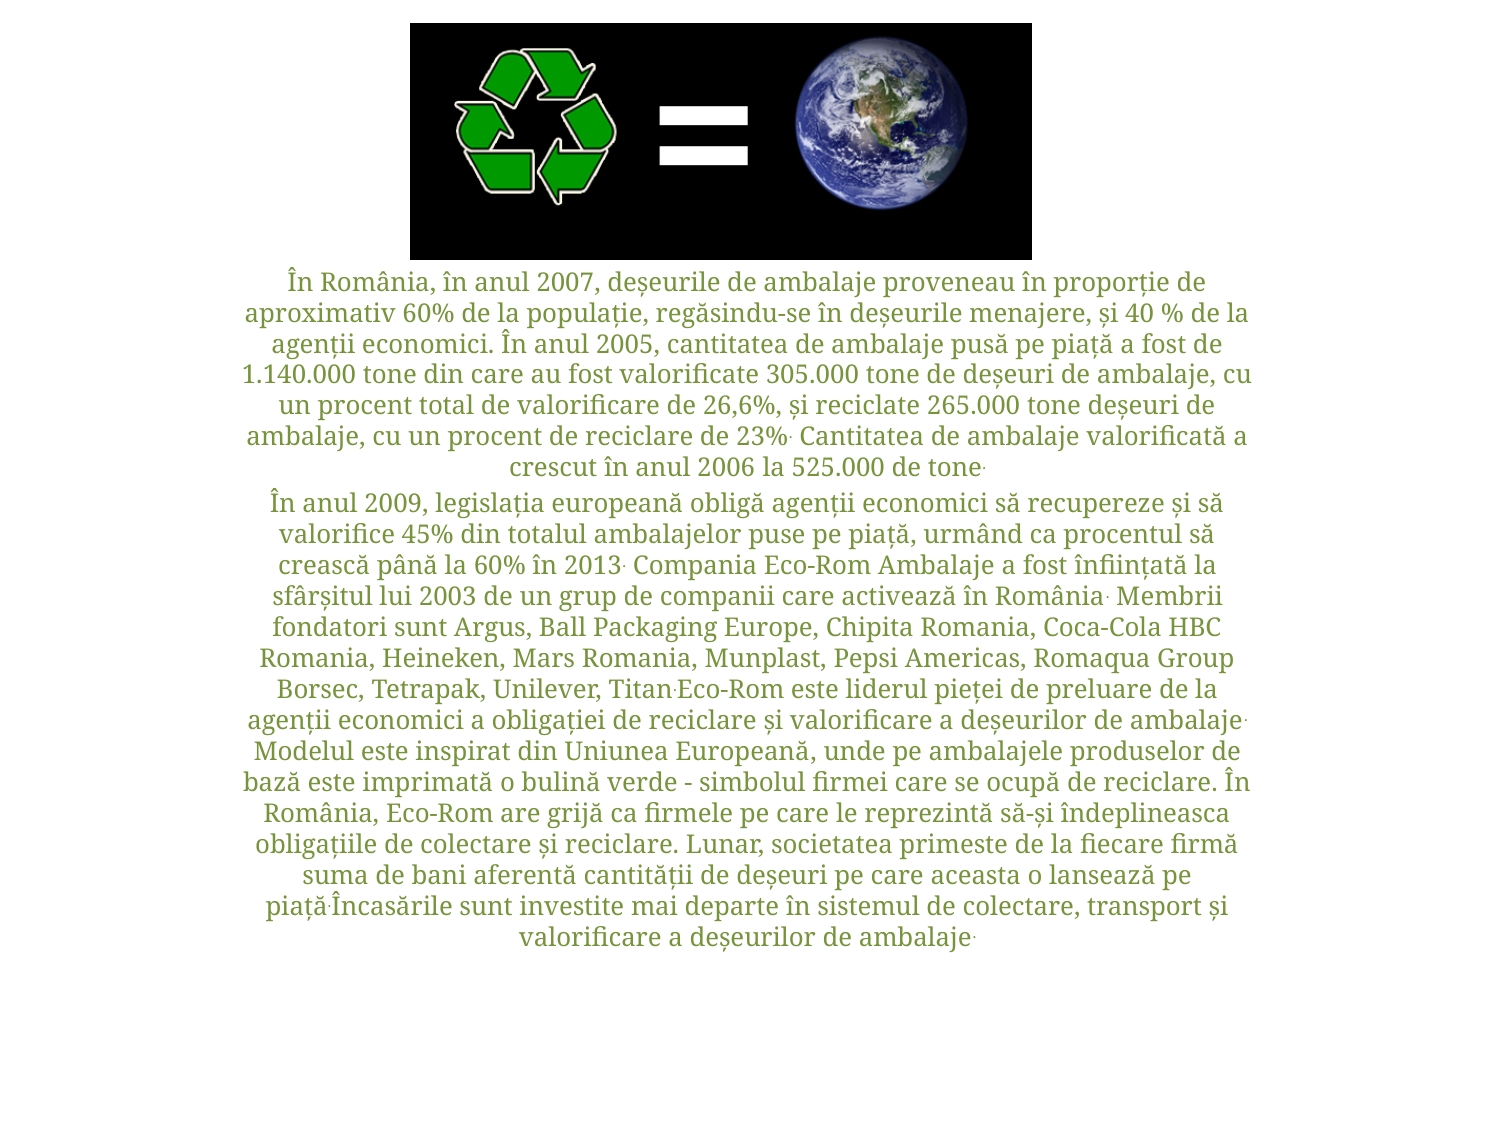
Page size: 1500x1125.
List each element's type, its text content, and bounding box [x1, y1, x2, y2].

subtitle În România, în anul 2007, deșeurile de ambalaje proveneau în proporție de aproximativ 60% de la populație, regăsindu-se în deșeurile menajere, și 40 % de la agenții economici. În anul 2005, cantitatea de ambalaje pusă pe piață a fost de 1.140.000 tone din care au fost valorificate 305.000 tone de deșeuri de ambalaje, cu un procent total de valorificare de 26,6%, și reciclate 265.000 tone deșeuri de ambalaje, cu un procent de reciclare de 23%. Cantitatea de ambalaje valorificată a crescut în anul 2006 la 525.000 de tone. În anul 2009, legislația europeană obligă agenții economici să recupereze și să valorifice 45% din totalul ambalajelor puse pe piață, urmând ca procentul să crească până la 60% în 2013. Compania Eco-Rom Ambalaje a fost înființată la sfârșitul lui 2003 de un grup de companii care activează în România. Membrii fondatori sunt Argus, Ball Packaging Europe, Chipita Romania, Coca-Cola HBC Romania, Heineken, Mars Romania, Munplast, Pepsi Americas, Romaqua Group Borsec, Tetrapak, Unilever, Titan.Eco-Rom este liderul pieței de preluare de la agenții economici a obligației de reciclare și valorificare a deșeurilor de ambalaje. Modelul este inspirat din Uniunea Europeană, unde pe ambalajele produselor de bază este imprimată o bulină verde - simbolul firmei care se ocupă de reciclare. În România, Eco-Rom are grijă ca firmele pe care le reprezintă să-și îndeplineasca obligațiile de colectare și reciclare. Lunar, societatea primeste de la fiecare firmă suma de bani aferentă cantității de deșeuri pe care aceasta o lansează pe piață.Încasările sunt investite mai departe în sistemul de colectare, transport și valorificare a deșeurilor de ambalaje. [222, 257, 1273, 984]
picture [409, 23, 1032, 260]
